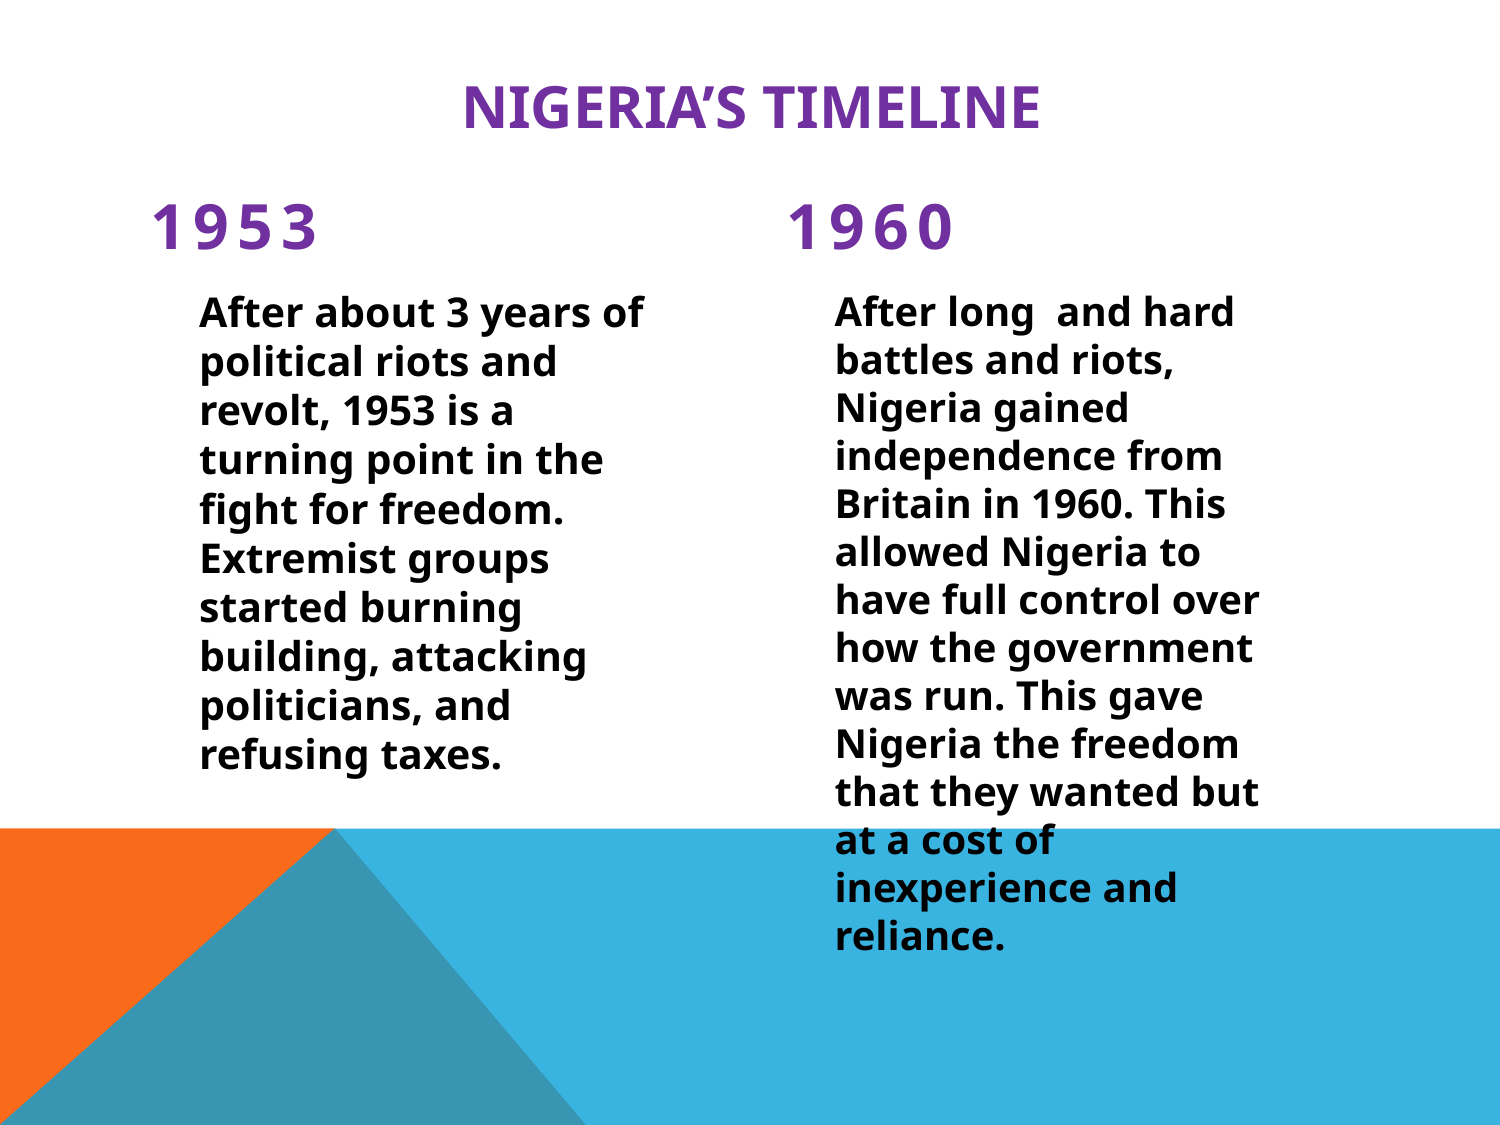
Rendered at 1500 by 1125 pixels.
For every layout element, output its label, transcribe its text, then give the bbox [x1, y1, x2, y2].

list After long and hard battles and riots, Nigeria gained independence from Britain in 1960. This allowed Nigeria to have full control over how the government was run. This gave Nigeria the freedom that they wanted but at a cost of inexperience and reliance. [771, 279, 1296, 975]
title Nigeria’s timeline [135, 60, 1369, 150]
list 1953 [135, 179, 660, 270]
list After about 3 years of political riots and revolt, 1953 is a turning point in the fight for freedom. Extremist groups started burning building, attacking politicians, and refusing taxes. [134, 279, 660, 790]
list 1960 [771, 179, 1296, 270]
